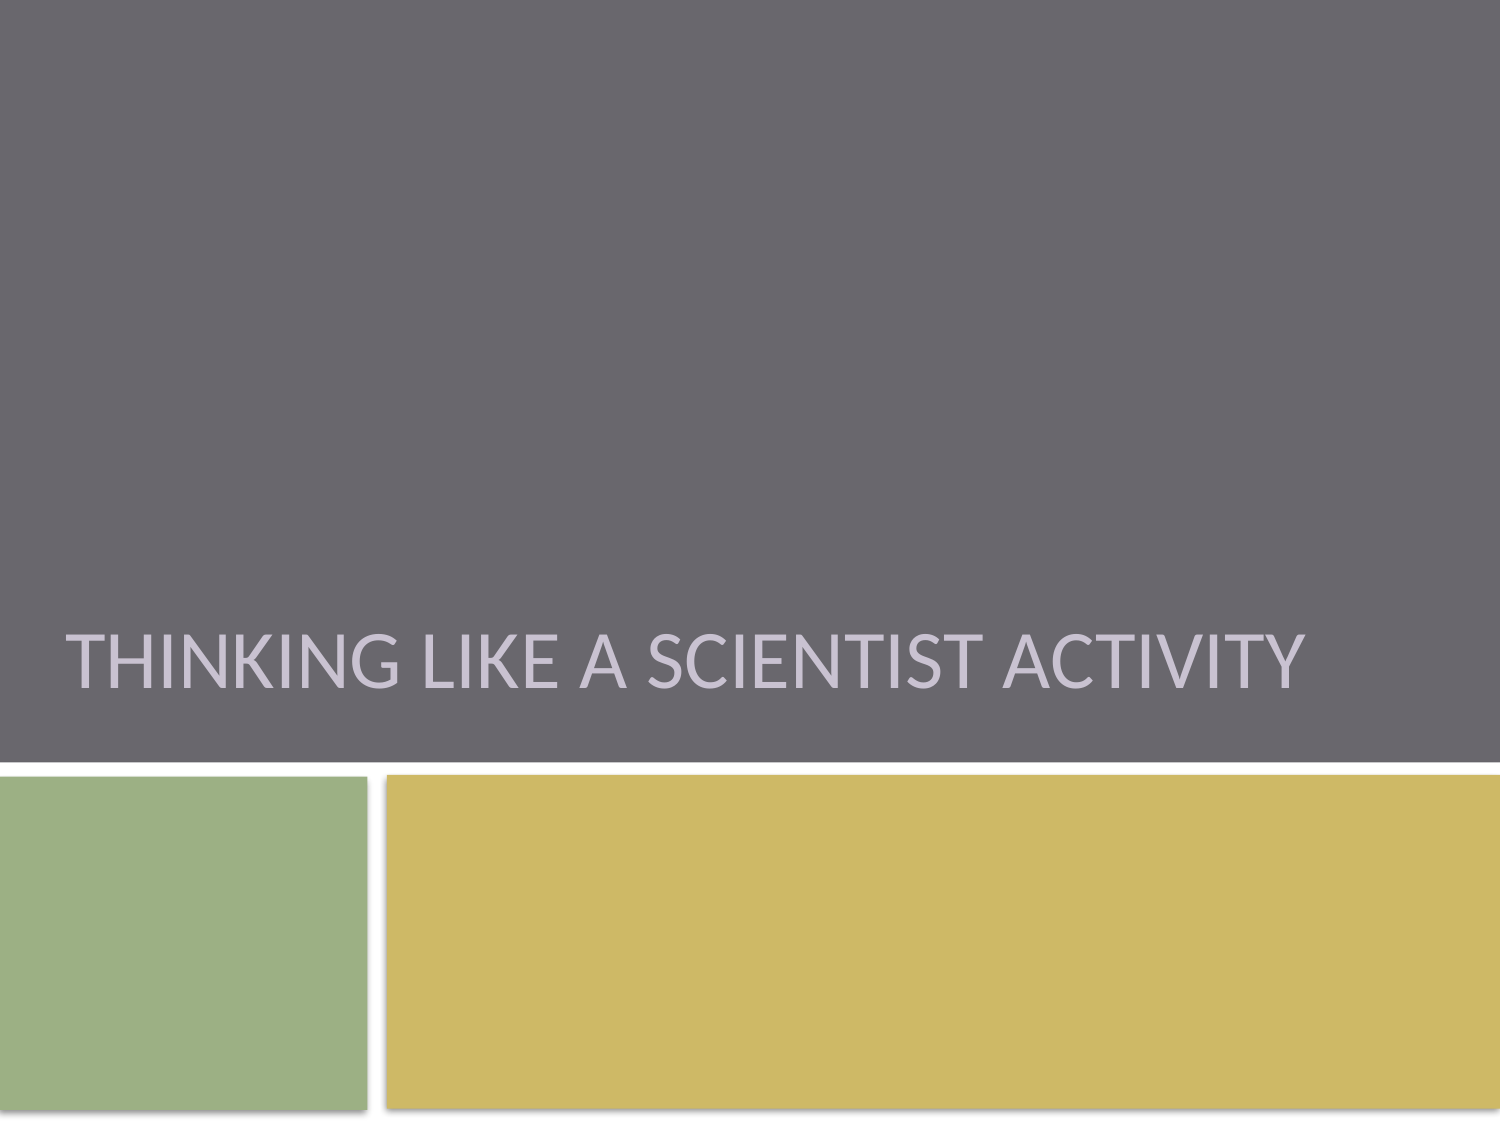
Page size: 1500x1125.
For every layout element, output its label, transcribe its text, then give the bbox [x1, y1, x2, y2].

title Thinking Like a Scientist Activity [49, 412, 1451, 713]
